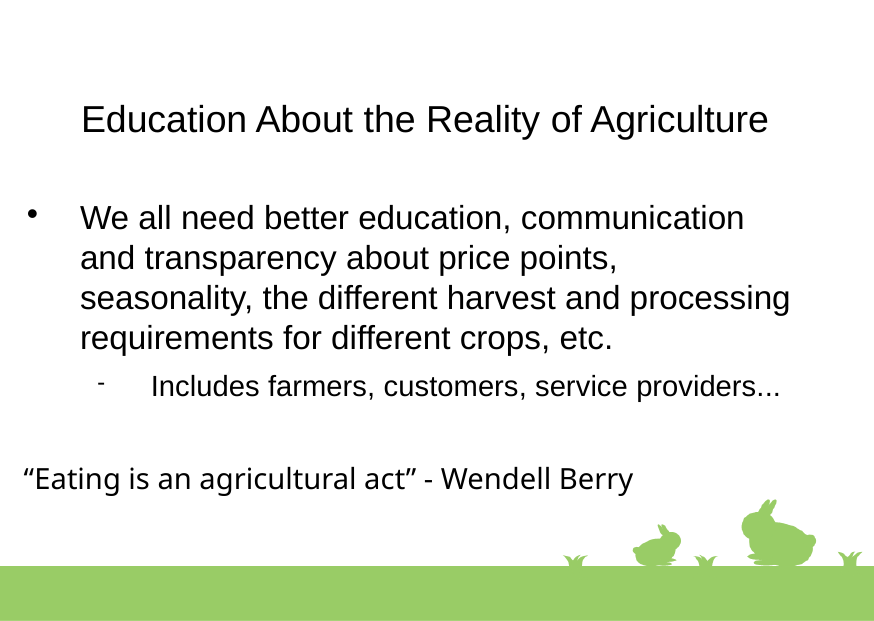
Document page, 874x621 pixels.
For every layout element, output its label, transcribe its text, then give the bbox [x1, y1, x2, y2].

text_box Education About the Reality of Agriculture [31, 66, 819, 170]
picture [0, 0, 874, 621]
text_box “Eating is an agricultural act” - Wendell Berry [9, 452, 684, 534]
text_box We all need better education, communication and transparency about price points, seasonality, the different harvest and processing requirements for different crops, etc. Includes farmers, customers, service providers... [9, 196, 796, 556]
